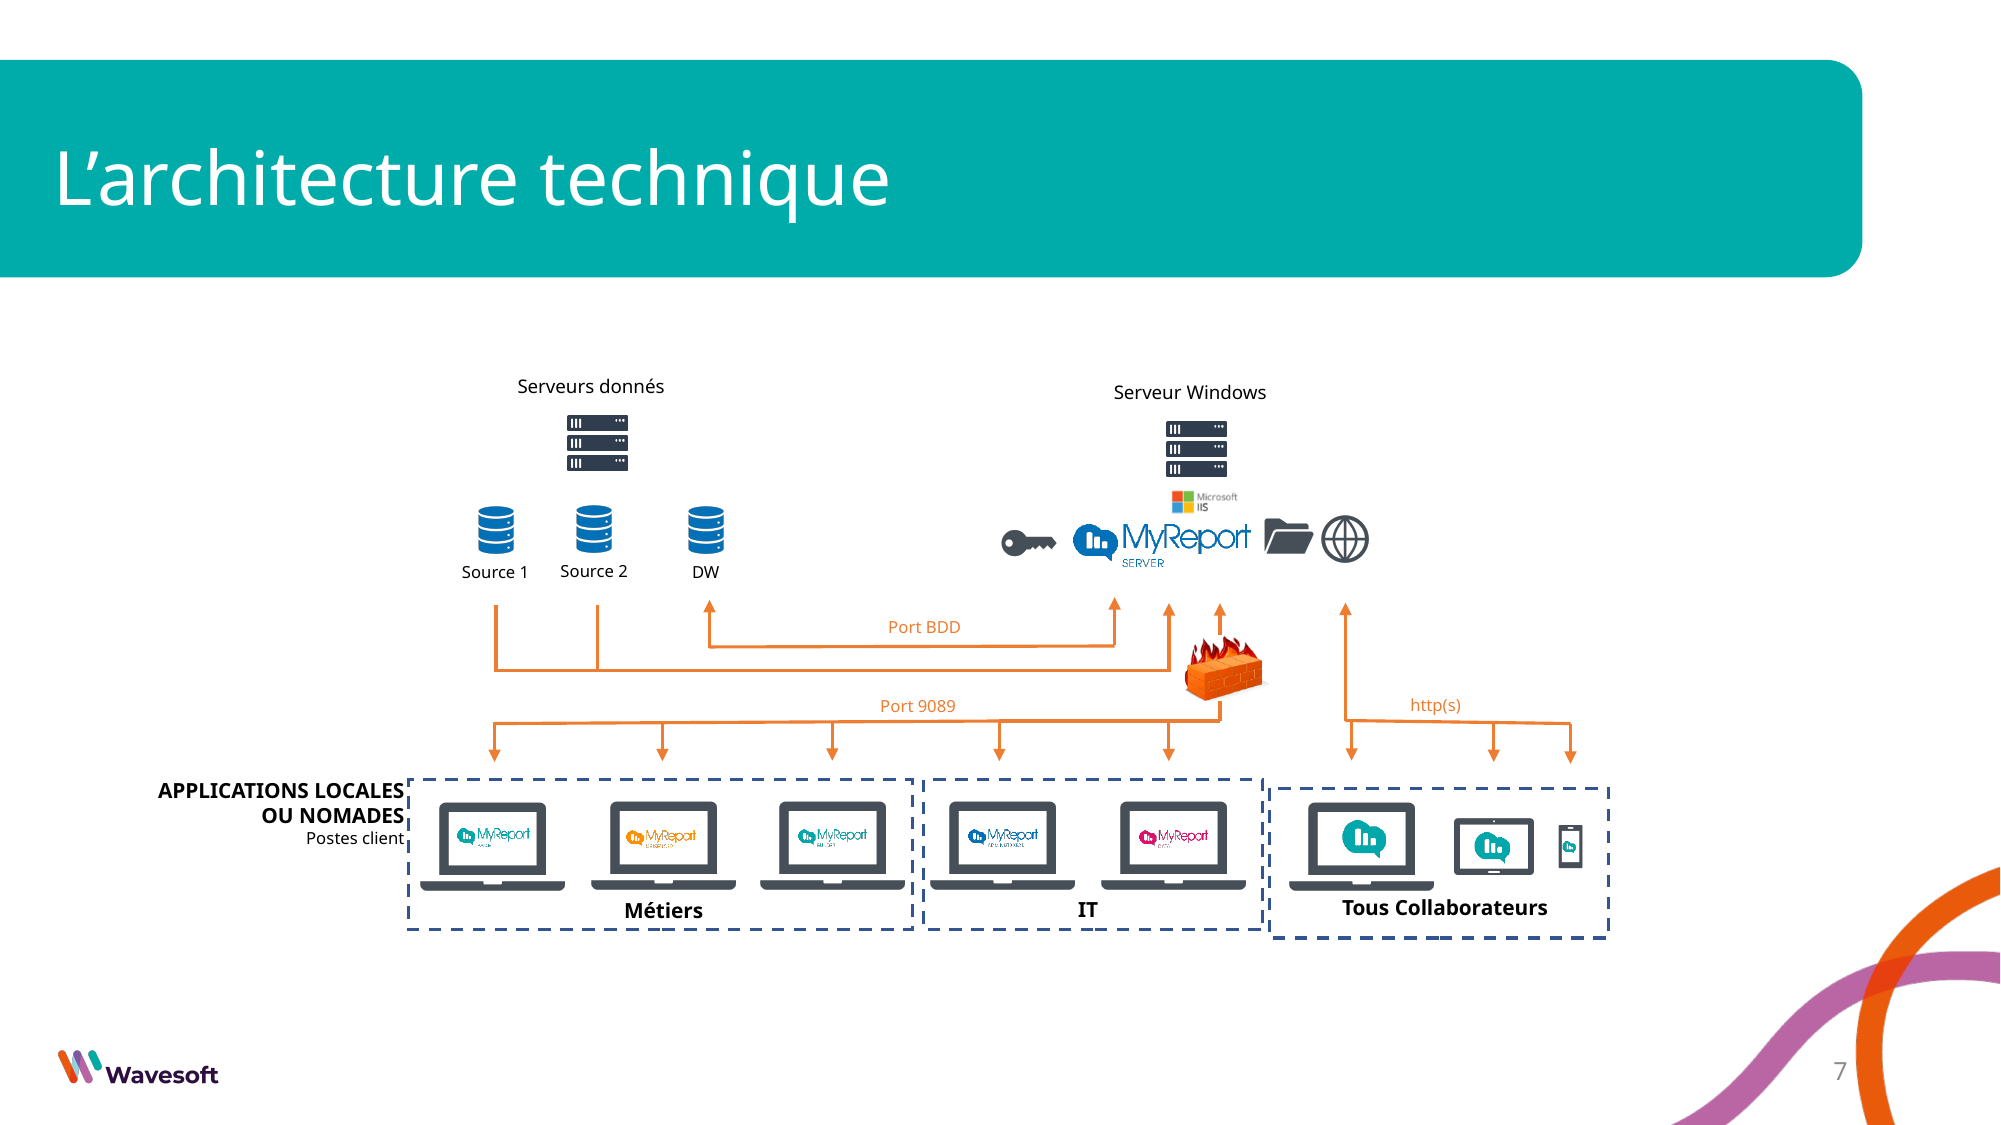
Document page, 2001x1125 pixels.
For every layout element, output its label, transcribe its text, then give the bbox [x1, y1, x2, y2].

text_box IT [1063, 888, 1113, 929]
text_box Port BDD [873, 609, 977, 644]
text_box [1352, 720, 1571, 724]
text_box http(s) [1395, 687, 1476, 720]
picture [588, 770, 739, 921]
slide_number 7 [1412, 1042, 1863, 1103]
text_box [923, 779, 1264, 931]
text_box [1268, 787, 1609, 939]
title L’architecture technique [38, 108, 1764, 230]
text_box Métiers [609, 921, 718, 930]
text_box Tous Collaborateurs [1327, 887, 1563, 928]
picture [1073, 523, 1251, 567]
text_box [676, 500, 736, 590]
text_box [408, 779, 618, 931]
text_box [495, 720, 1000, 724]
text_box APPLICATIONS LOCALES OU NOMADES Postes client [143, 770, 420, 855]
picture [1098, 770, 1249, 921]
picture [999, 513, 1059, 573]
picture [1446, 798, 1542, 895]
picture [1183, 635, 1269, 701]
picture [1169, 489, 1243, 517]
picture [1259, 506, 1375, 569]
picture [757, 770, 908, 921]
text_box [1097, 373, 1283, 477]
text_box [445, 500, 546, 590]
picture [1660, 859, 2001, 1125]
picture [927, 770, 1078, 921]
picture [1547, 823, 1594, 870]
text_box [543, 499, 645, 589]
picture [417, 771, 568, 922]
picture [38, 1031, 237, 1103]
text_box Port 9089 [865, 688, 971, 720]
text_box [715, 779, 913, 931]
picture [1286, 771, 1437, 922]
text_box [499, 366, 683, 471]
